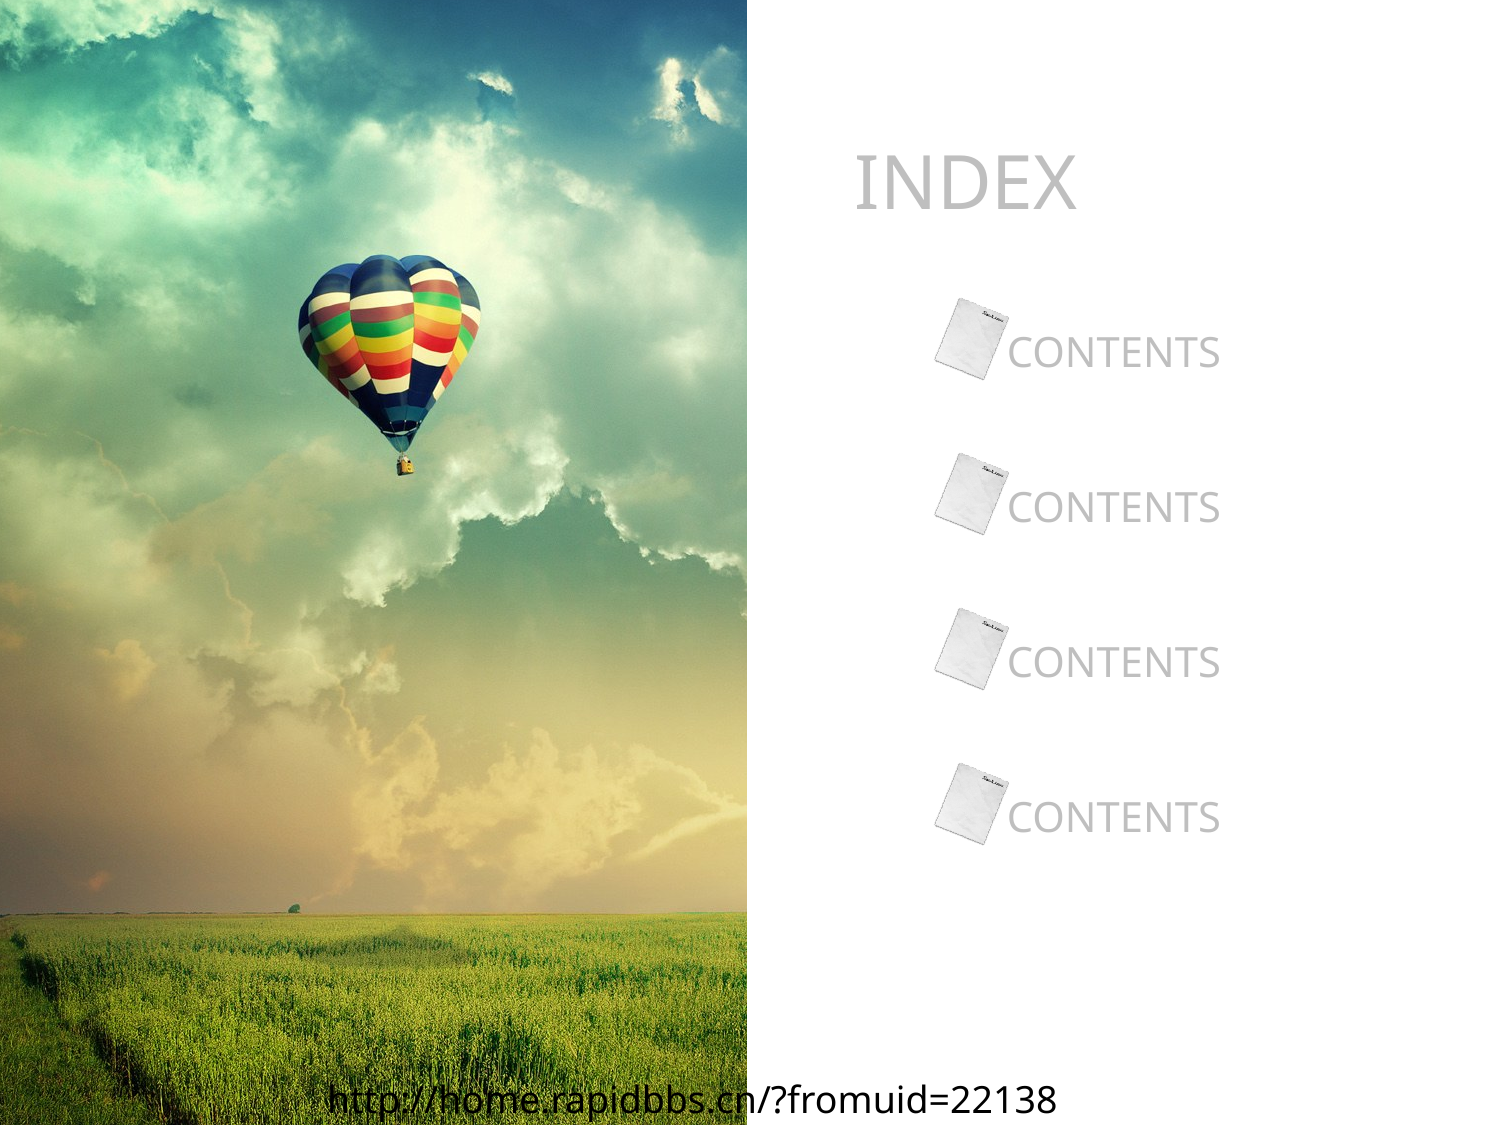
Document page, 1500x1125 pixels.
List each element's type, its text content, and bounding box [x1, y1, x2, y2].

picture [926, 489, 936, 517]
picture [948, 758, 975, 768]
picture [0, 0, 748, 1125]
text_box INDEX [839, 127, 1093, 233]
picture [948, 603, 975, 613]
picture [926, 644, 936, 672]
picture [926, 334, 936, 362]
picture [948, 448, 975, 458]
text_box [936, 613, 1237, 695]
picture [948, 293, 974, 302]
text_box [936, 302, 1237, 385]
text_box http://home.rapidbbs.cn/?fromuid=22138 [751, 1068, 1073, 1125]
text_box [936, 458, 1237, 540]
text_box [936, 768, 1237, 850]
picture [926, 799, 936, 827]
